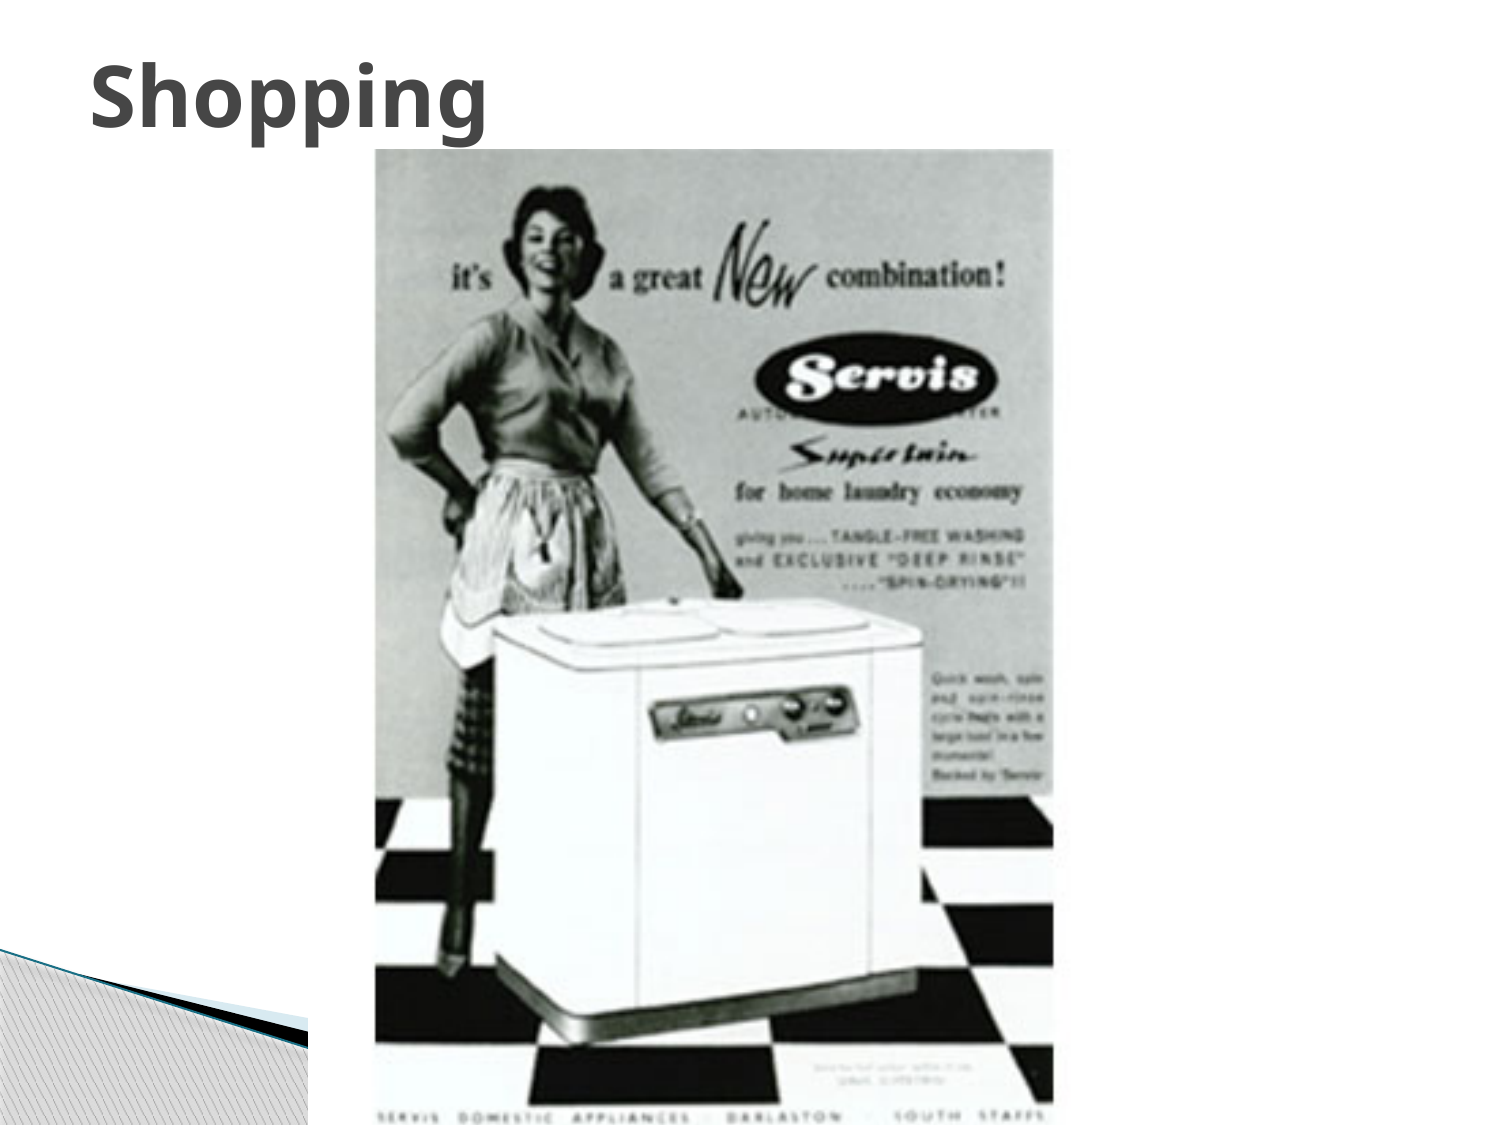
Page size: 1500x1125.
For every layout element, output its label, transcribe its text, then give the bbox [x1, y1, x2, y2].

picture [308, 149, 1126, 1125]
title Shopping [75, 0, 1425, 188]
